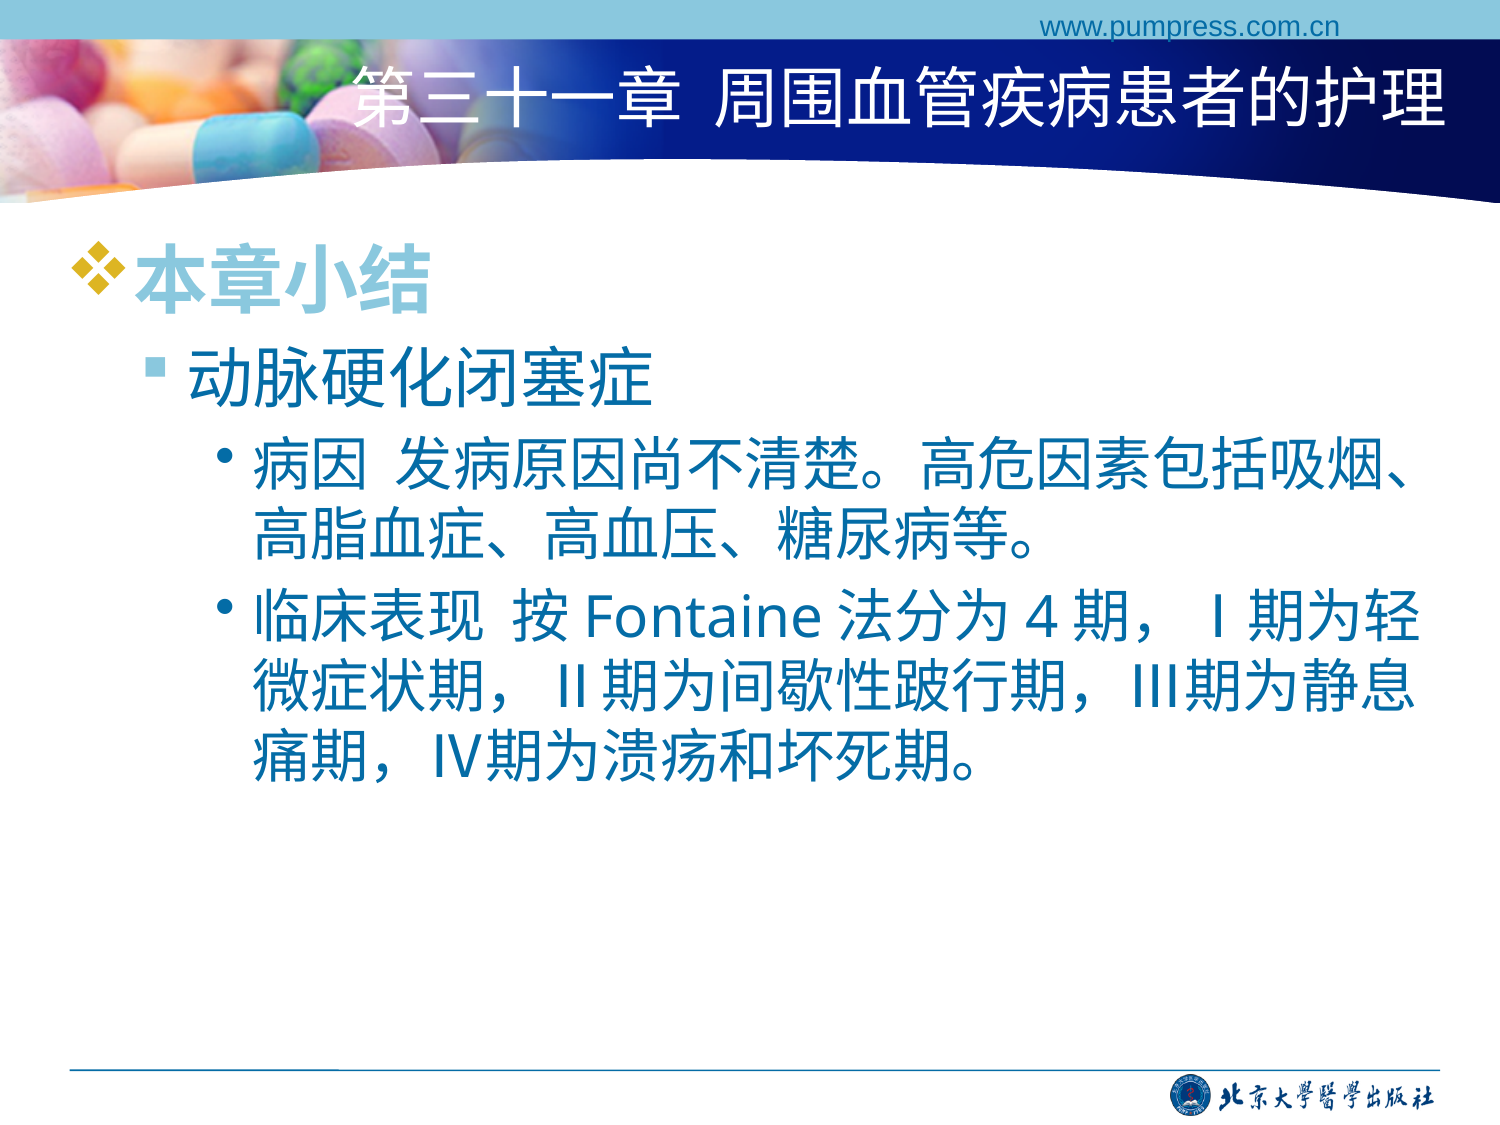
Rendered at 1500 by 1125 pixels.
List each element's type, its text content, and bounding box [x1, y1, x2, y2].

slide_number www.pumpress.com.cn [1025, 0, 1463, 38]
picture [1170, 1074, 1436, 1118]
title 第三十一章 周围血管疾病患者的护理 [137, 49, 1463, 143]
picture [0, 40, 1500, 203]
list 本章小结 动脉硬化闭塞症 病因 发病原因尚不清楚。高危因素包括吸烟、高脂血症、高血压、糖尿病等。 临床表现 按Fontaine法分为4期，Ⅰ期为轻微症状期，Ⅱ期为间歇性跛行期，Ⅲ期为静息痛期，Ⅳ期为溃疡和坏死期。 [49, 224, 1463, 1026]
